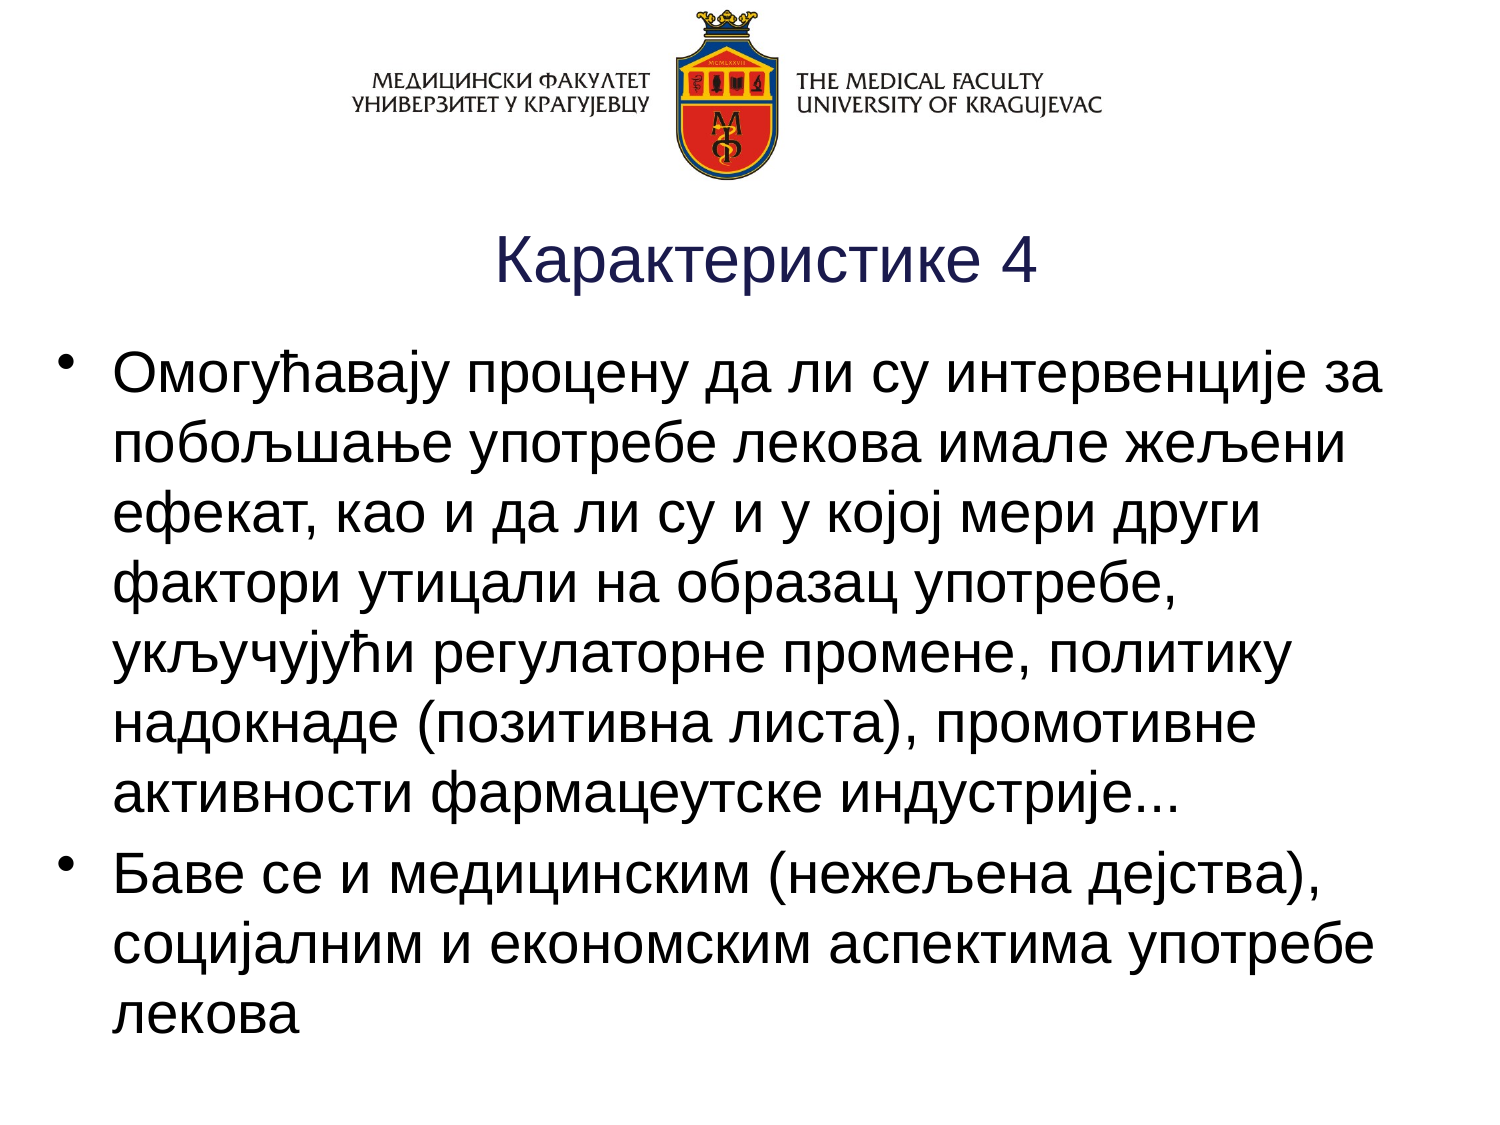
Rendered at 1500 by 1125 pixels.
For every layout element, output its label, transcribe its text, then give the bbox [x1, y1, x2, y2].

title Карактеристике 4 [74, 148, 1459, 362]
picture [328, 0, 1125, 148]
list Омогућавају процену да ли су интервенције за побољшање употребе лекова имале жељени ефекат, као и да ли су и у којој мери други фактори утицали на образац употребе, укључујући регулаторне промене, политику надокнаде (позитивна листа), промотивне активности фармацеутске индустрије... Баве се и медицинским (нежељена дејства), социјалним и економским аспектима употребе лекова [41, 326, 1448, 1059]
